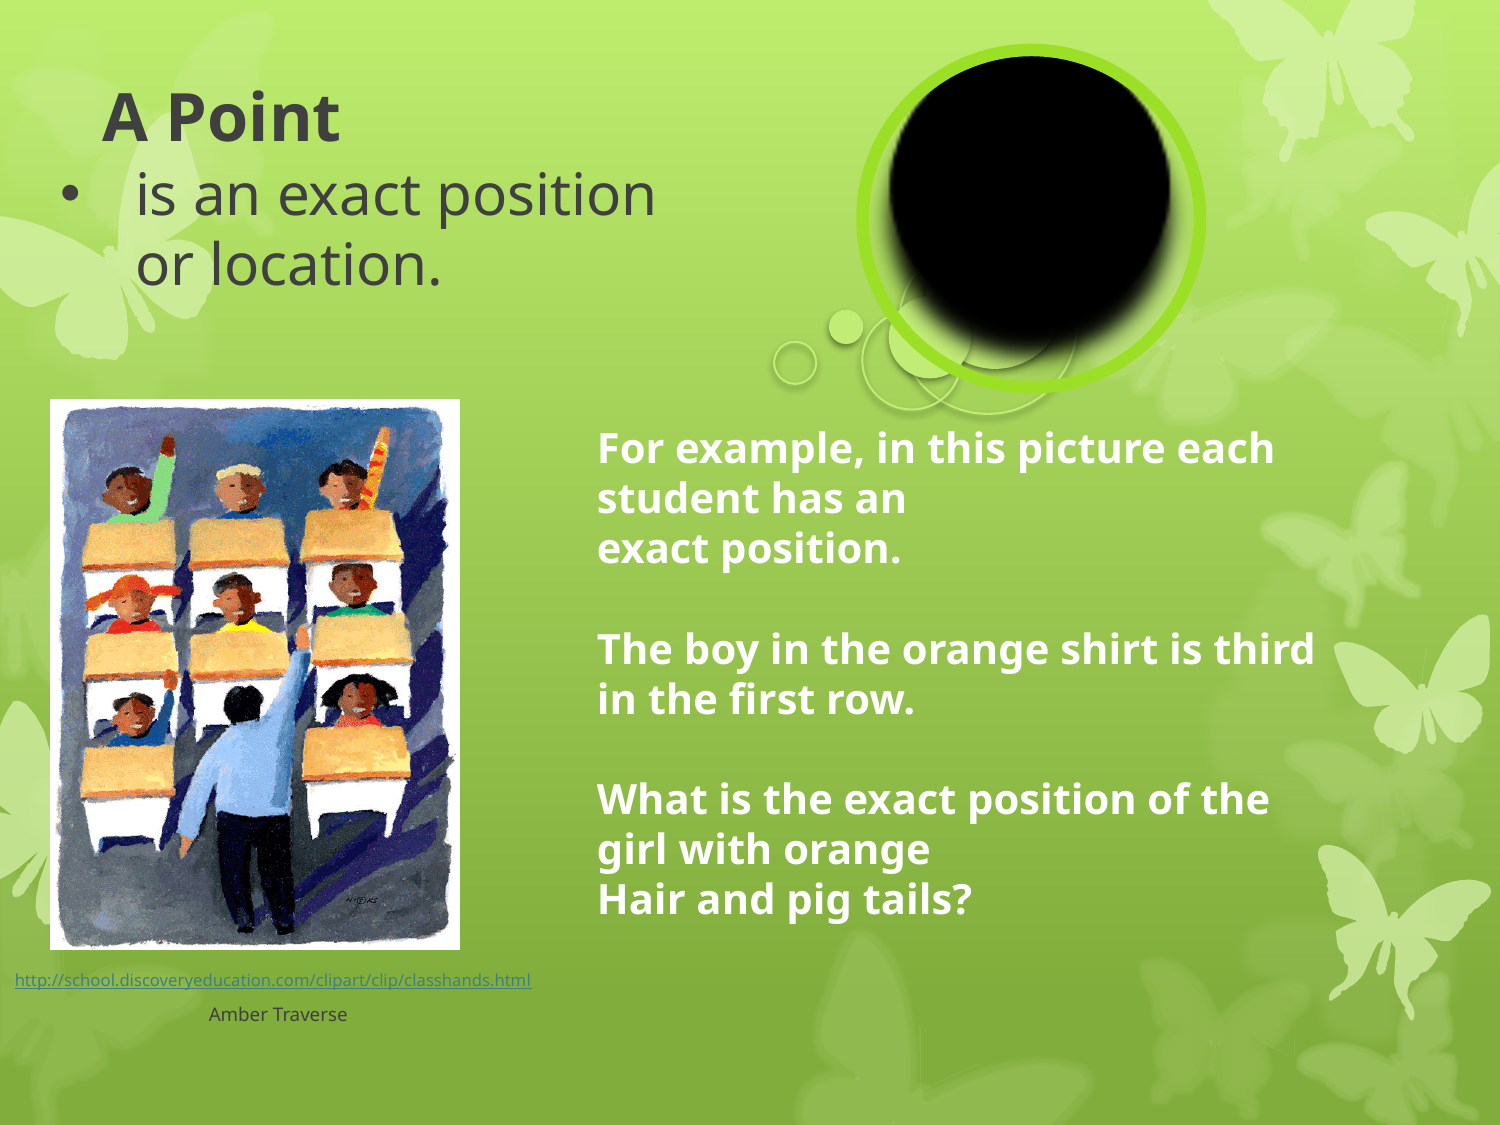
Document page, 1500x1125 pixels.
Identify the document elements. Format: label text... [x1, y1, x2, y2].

picture [861, 49, 1201, 388]
picture [49, 399, 460, 951]
title A Point [87, 75, 546, 149]
text_box http://school.discoveryeducation.com/clipart/clip/classhands.html [0, 962, 588, 1021]
text_box For example, in this picture each student has an exact position. The boy in the orange shirt is third in the first row. What is the exact position of the girl with orange Hair and pig tails? [582, 414, 1333, 930]
list is an exact position or location. [45, 149, 745, 400]
footer Amber Traverse [193, 976, 1056, 1037]
